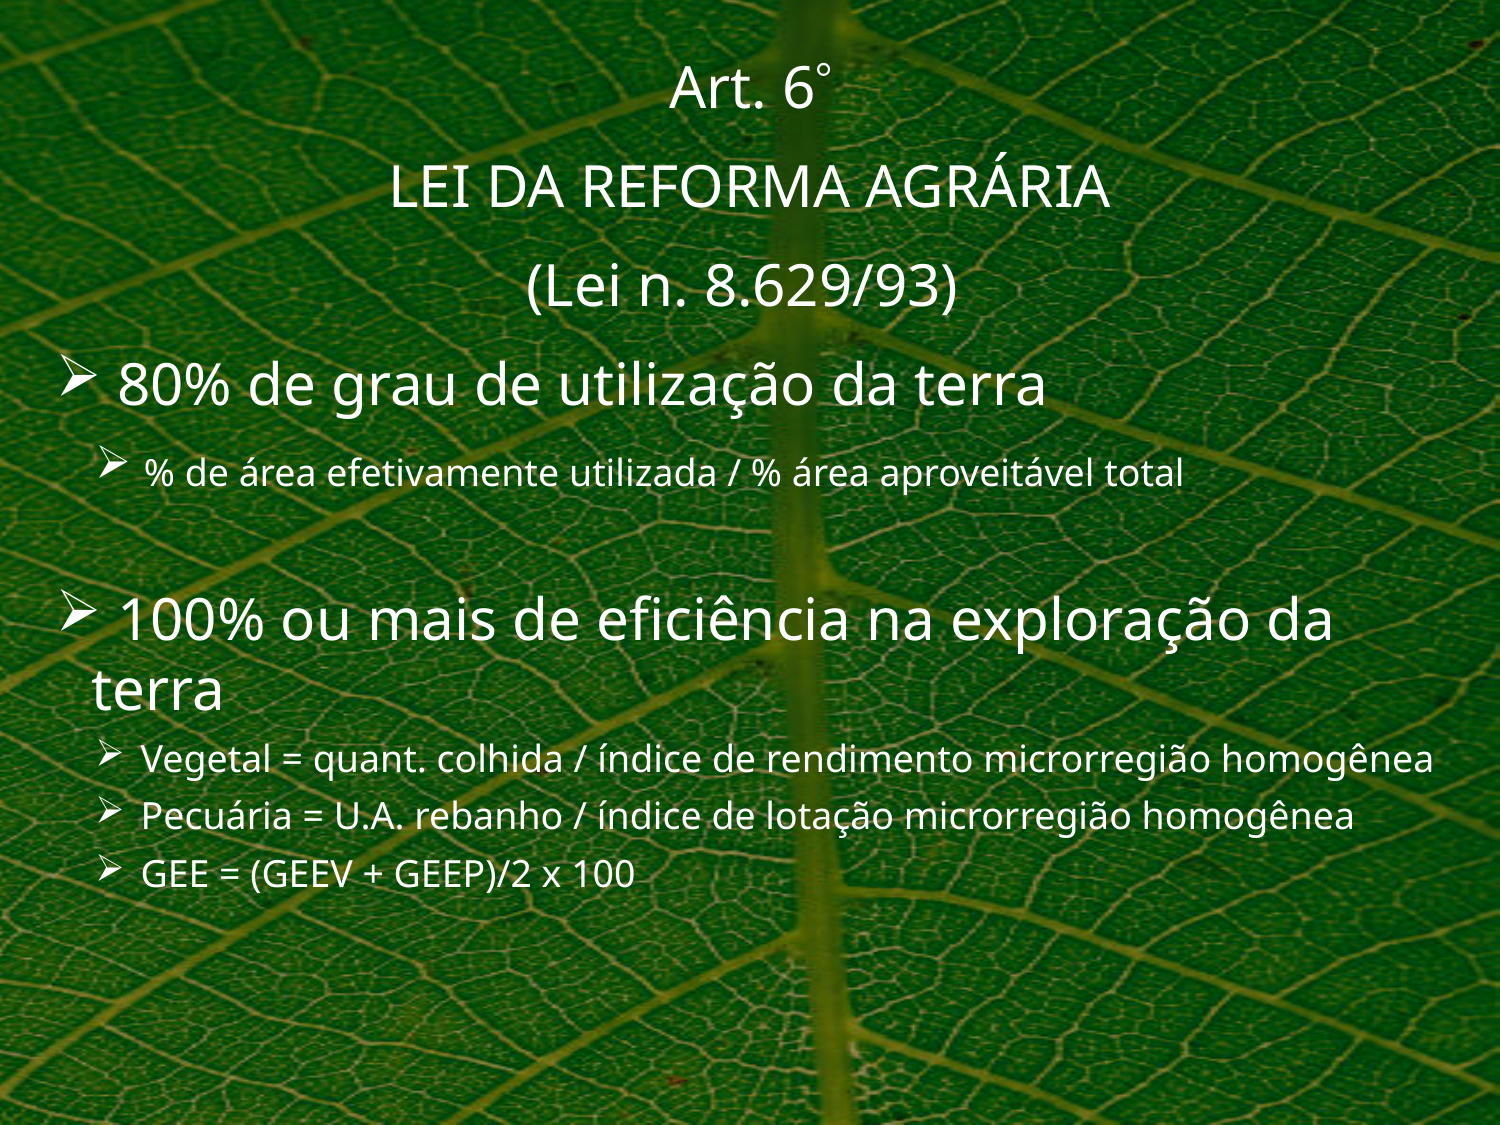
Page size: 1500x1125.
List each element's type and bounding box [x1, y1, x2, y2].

list [0, 0, 1500, 1125]
